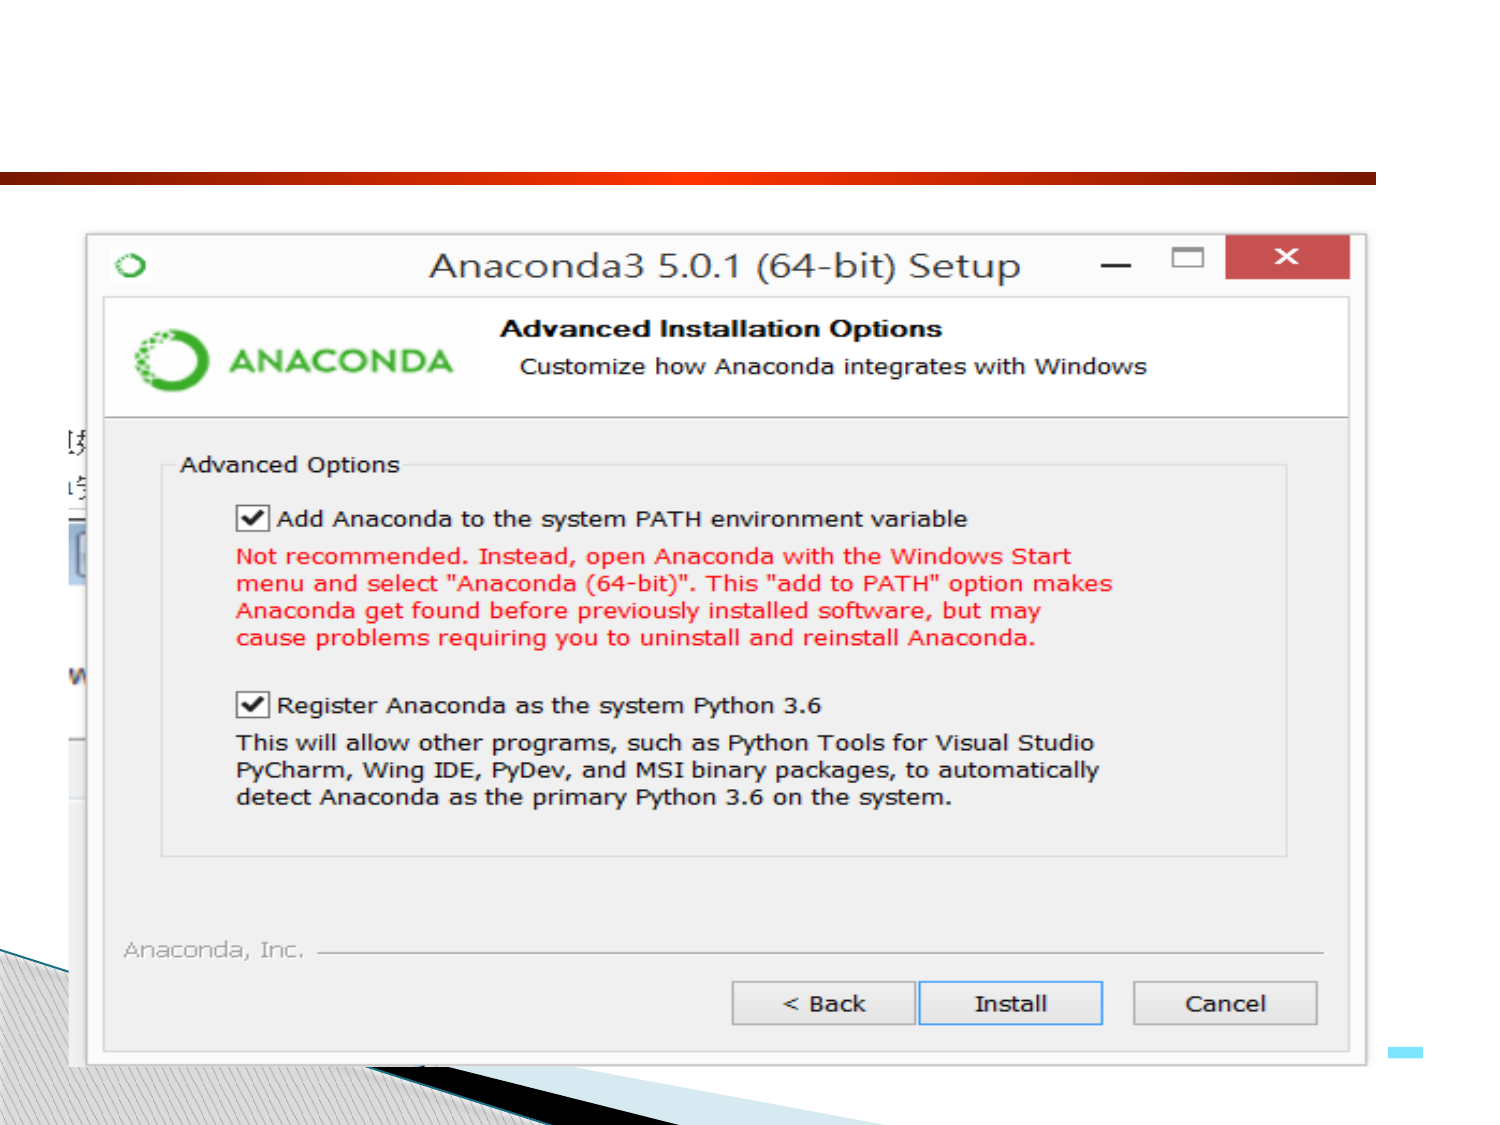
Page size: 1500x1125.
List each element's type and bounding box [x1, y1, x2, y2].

picture [68, 195, 1389, 1067]
